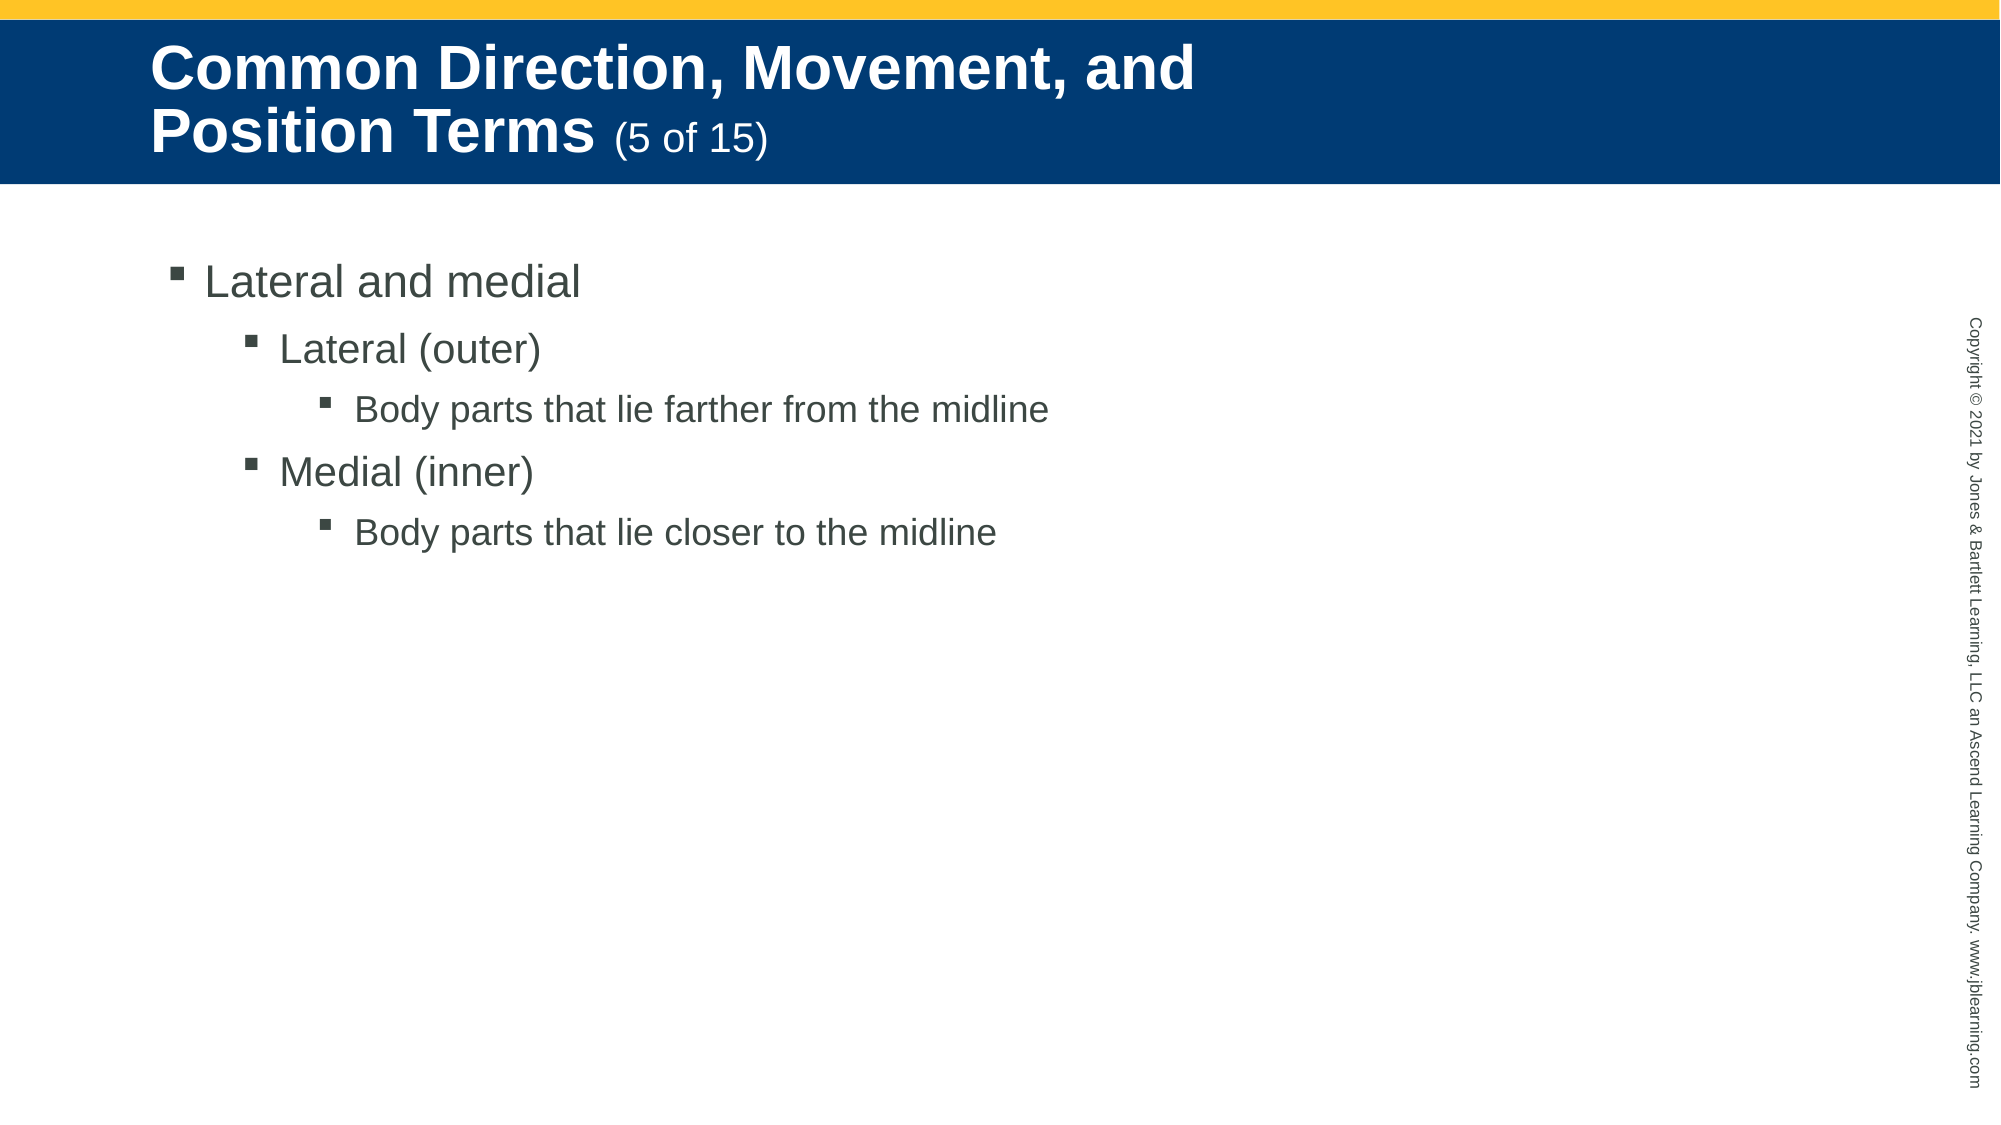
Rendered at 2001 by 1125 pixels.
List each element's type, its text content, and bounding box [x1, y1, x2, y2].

title Common Direction, Movement, and Position Terms (5 of 15) [0, 19, 2000, 185]
list Lateral and medial Lateral (outer) Body parts that lie farther from the midline Medial (inner) Body parts that lie closer to the midline [151, 244, 1840, 1016]
